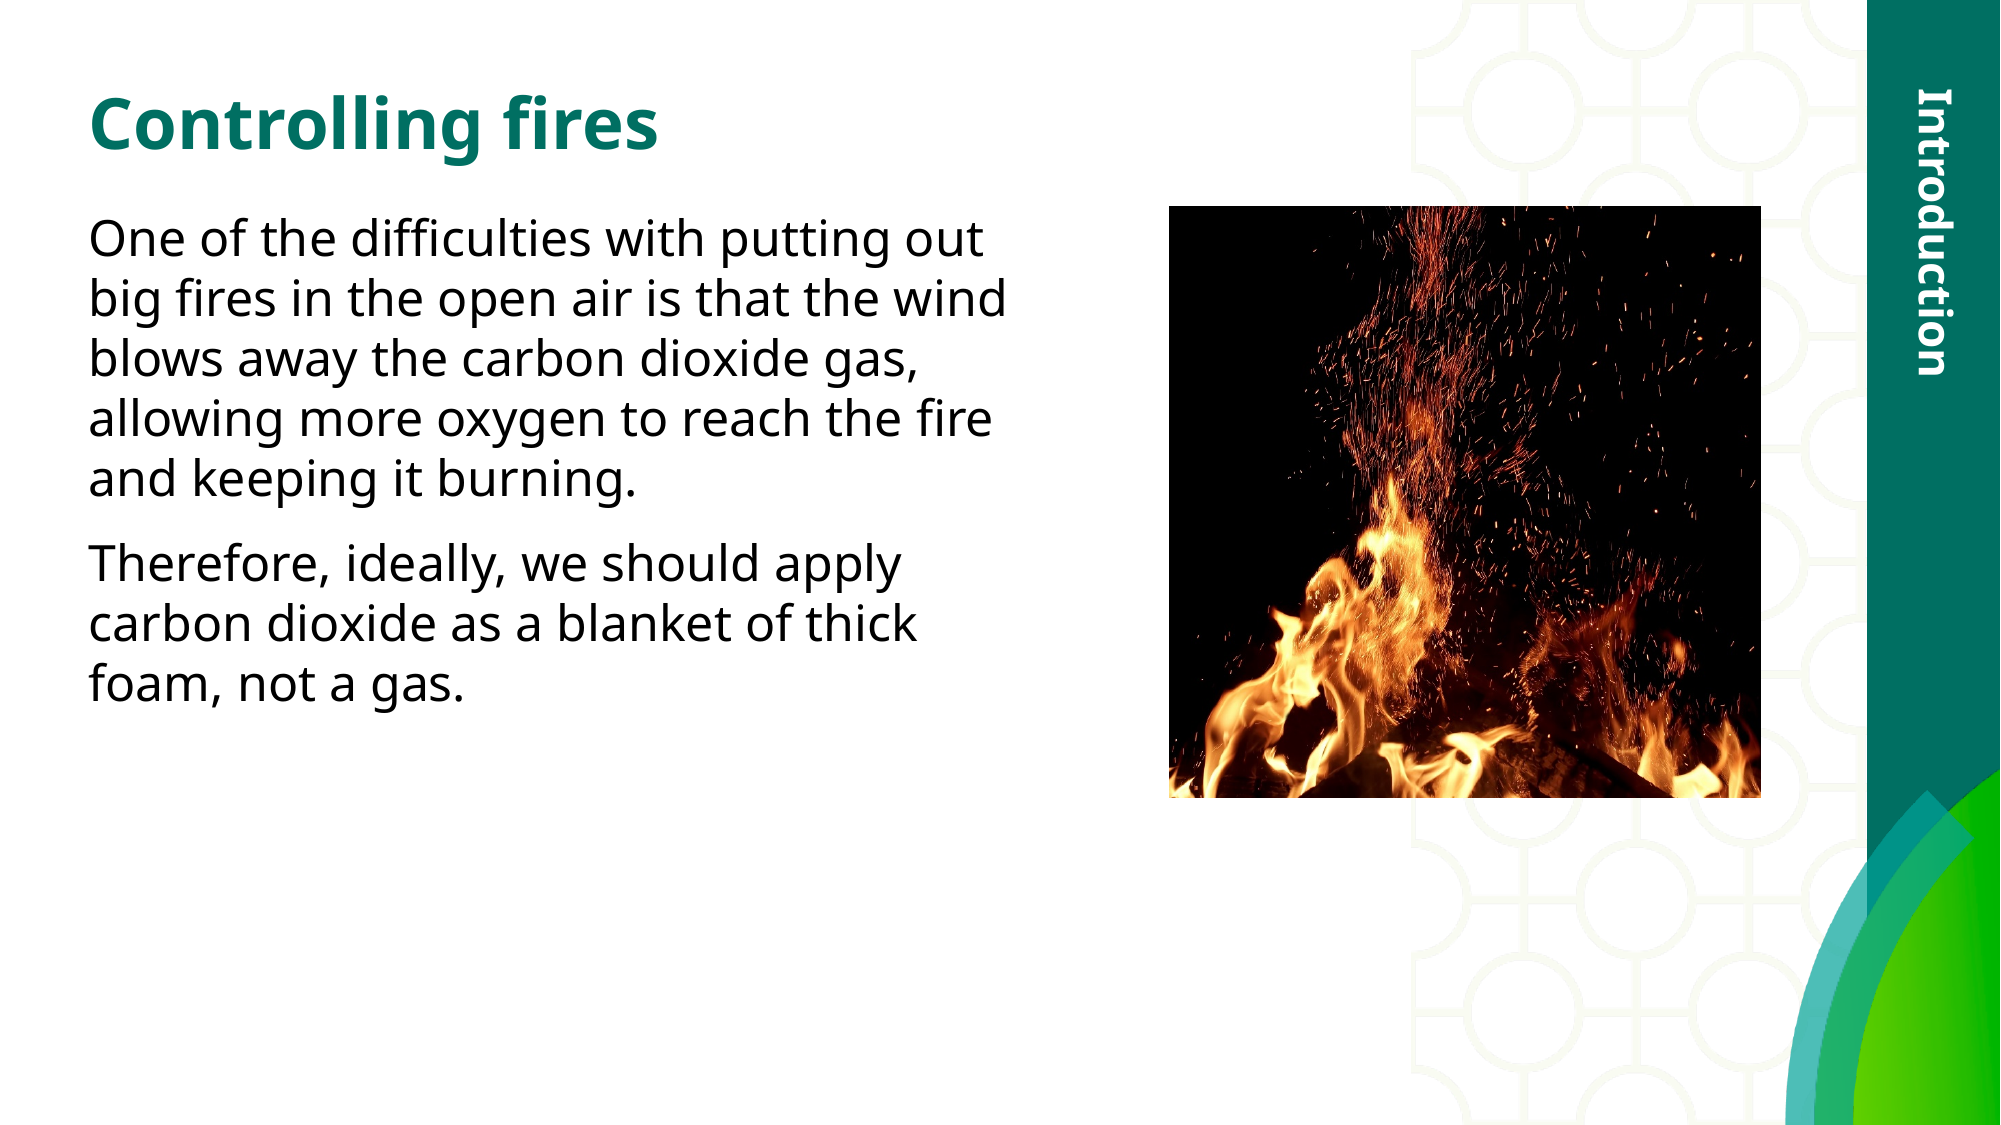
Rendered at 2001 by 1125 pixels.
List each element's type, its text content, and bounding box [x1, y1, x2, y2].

picture [1169, 0, 2001, 1125]
title Controlling fires [88, 88, 1654, 161]
list One of the difficulties with putting out big fires in the open air is that the wind blows away the carbon dioxide gas, allowing more oxygen to reach the fire and keeping it burning. Therefore, ideally, we should apply carbon dioxide as a blanket of thick foam, not a gas. [88, 206, 1063, 1007]
text_box Introduction [1867, 88, 2000, 765]
